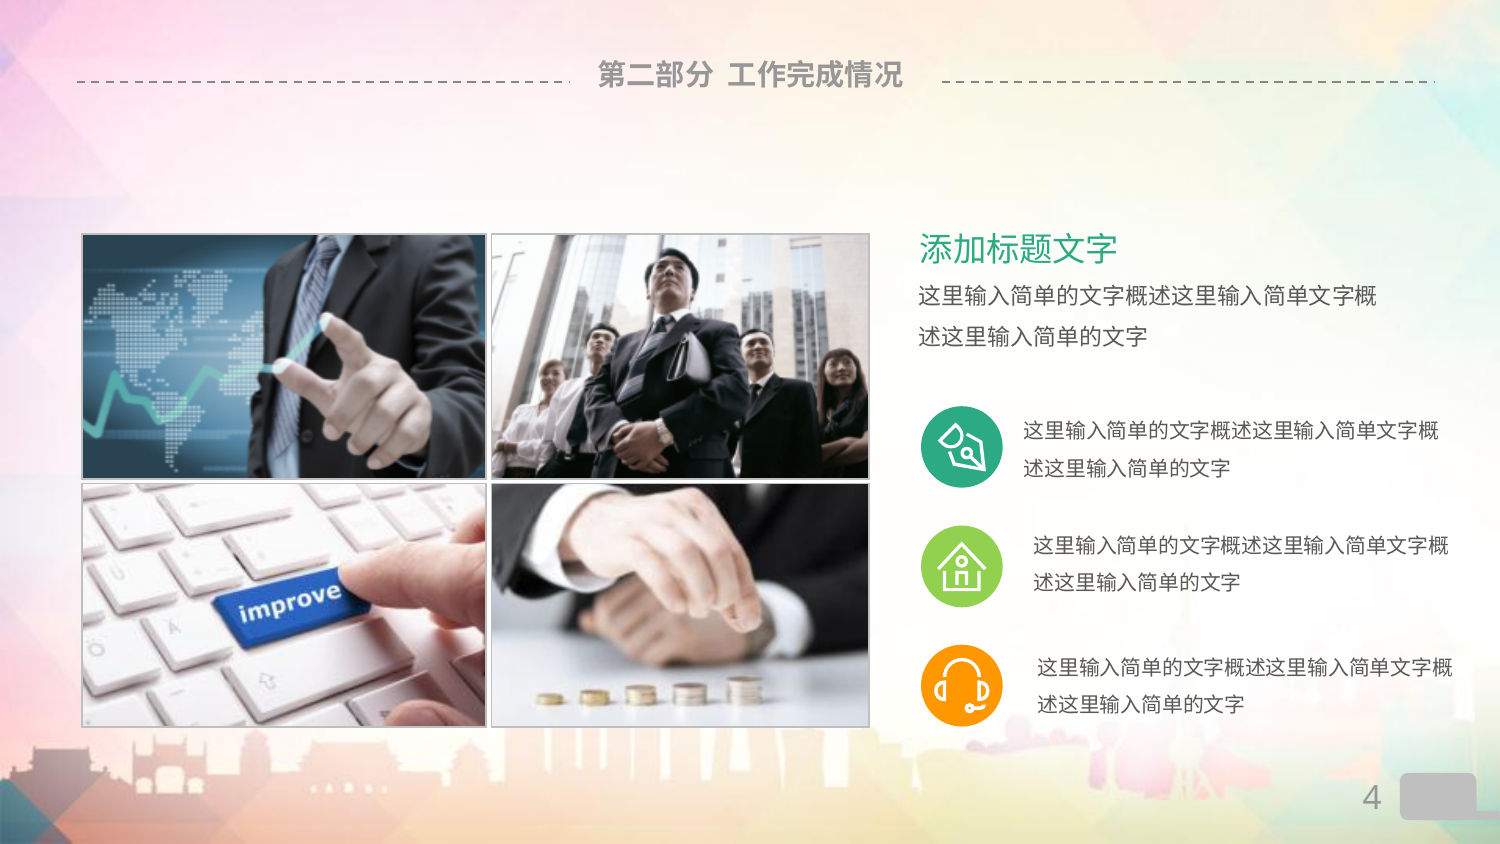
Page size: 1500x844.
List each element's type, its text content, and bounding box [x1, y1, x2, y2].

picture [0, 0, 1500, 844]
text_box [903, 220, 1411, 354]
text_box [920, 398, 1492, 488]
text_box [920, 634, 1500, 727]
title 第二部分 工作完成情况 [18, 52, 1483, 110]
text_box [920, 512, 1500, 608]
